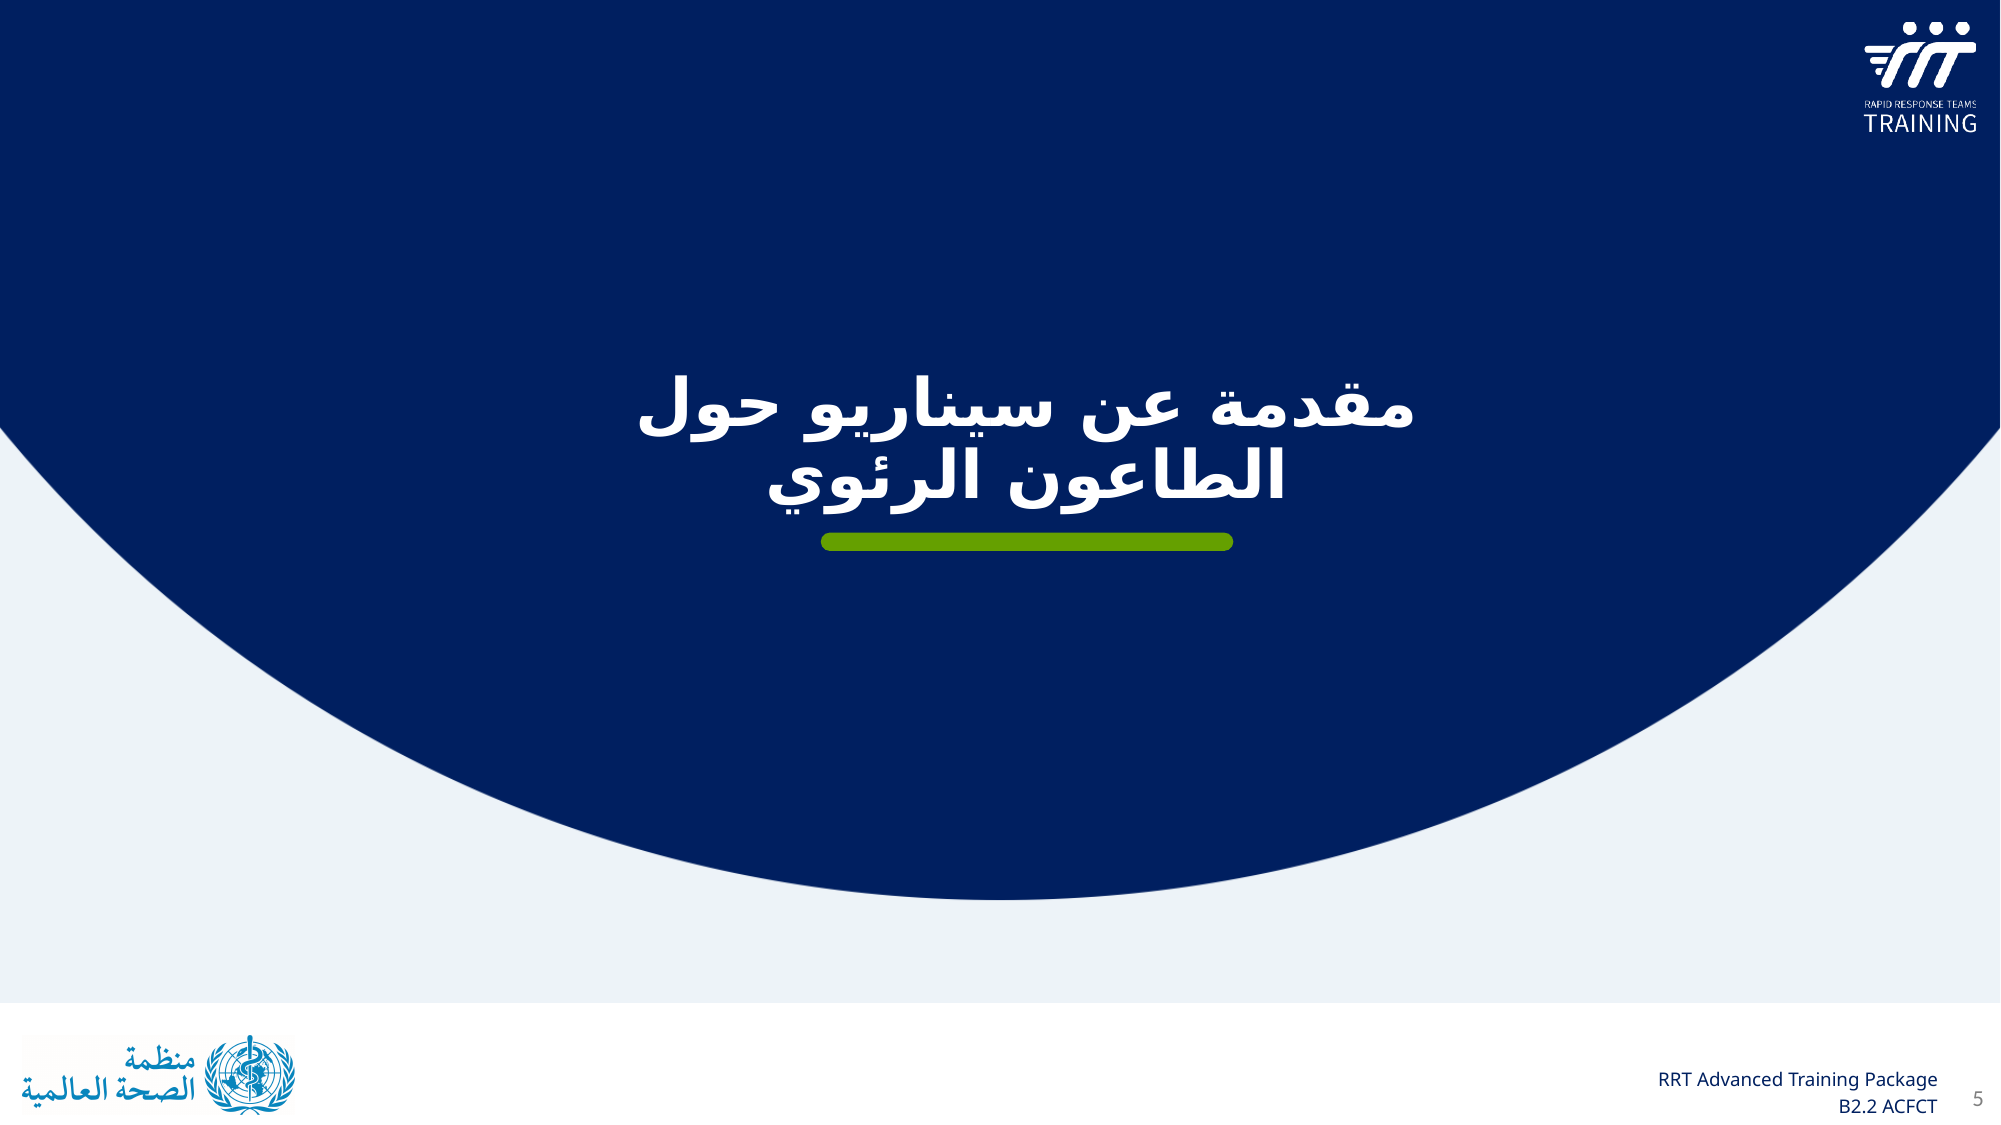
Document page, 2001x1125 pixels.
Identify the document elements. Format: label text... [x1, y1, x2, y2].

title مقدمة عن سيناريو حول الطاعون الرئوي [564, 295, 1490, 586]
picture [252, 1050, 258, 1059]
picture [0, 0, 2001, 1003]
picture [22, 1035, 295, 1115]
